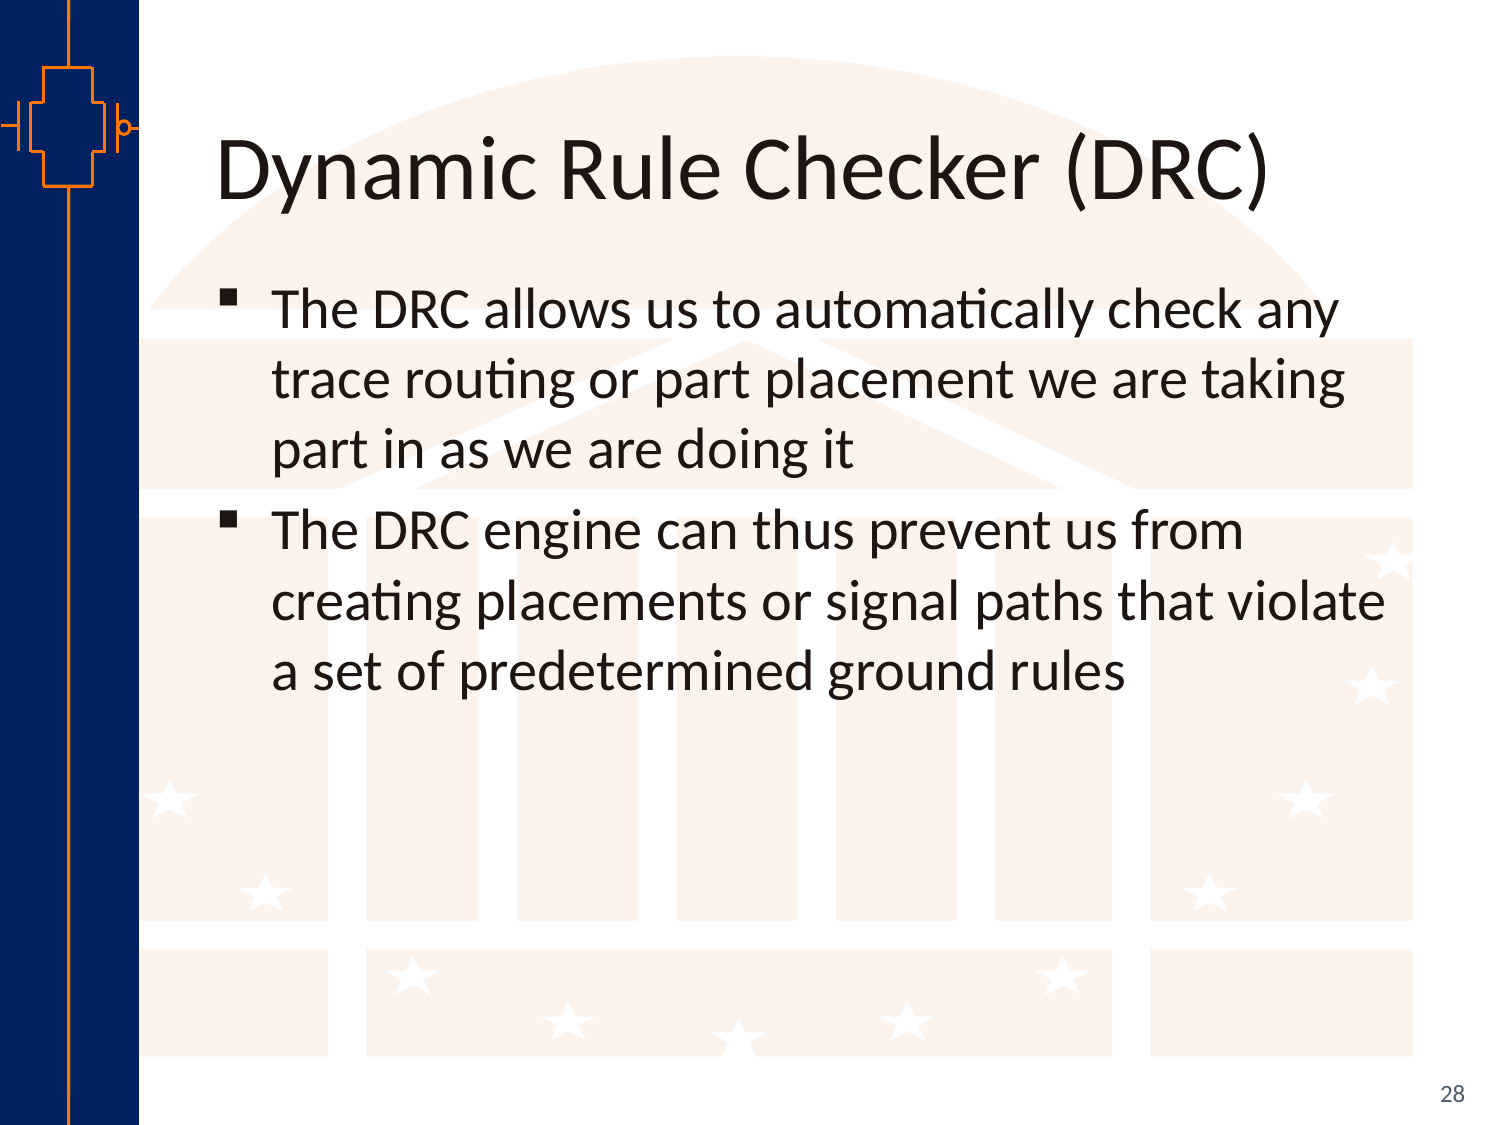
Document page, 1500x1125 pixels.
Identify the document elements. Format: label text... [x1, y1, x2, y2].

slide_number 28 [1425, 1062, 1488, 1123]
list The DRC allows us to automatically check any trace routing or part placement we are taking part in as we are doing it The DRC engine can thus prevent us from creating placements or signal paths that violate a set of predetermined ground rules [200, 262, 1425, 988]
title Dynamic Rule Checker (DRC) [200, 37, 1388, 225]
